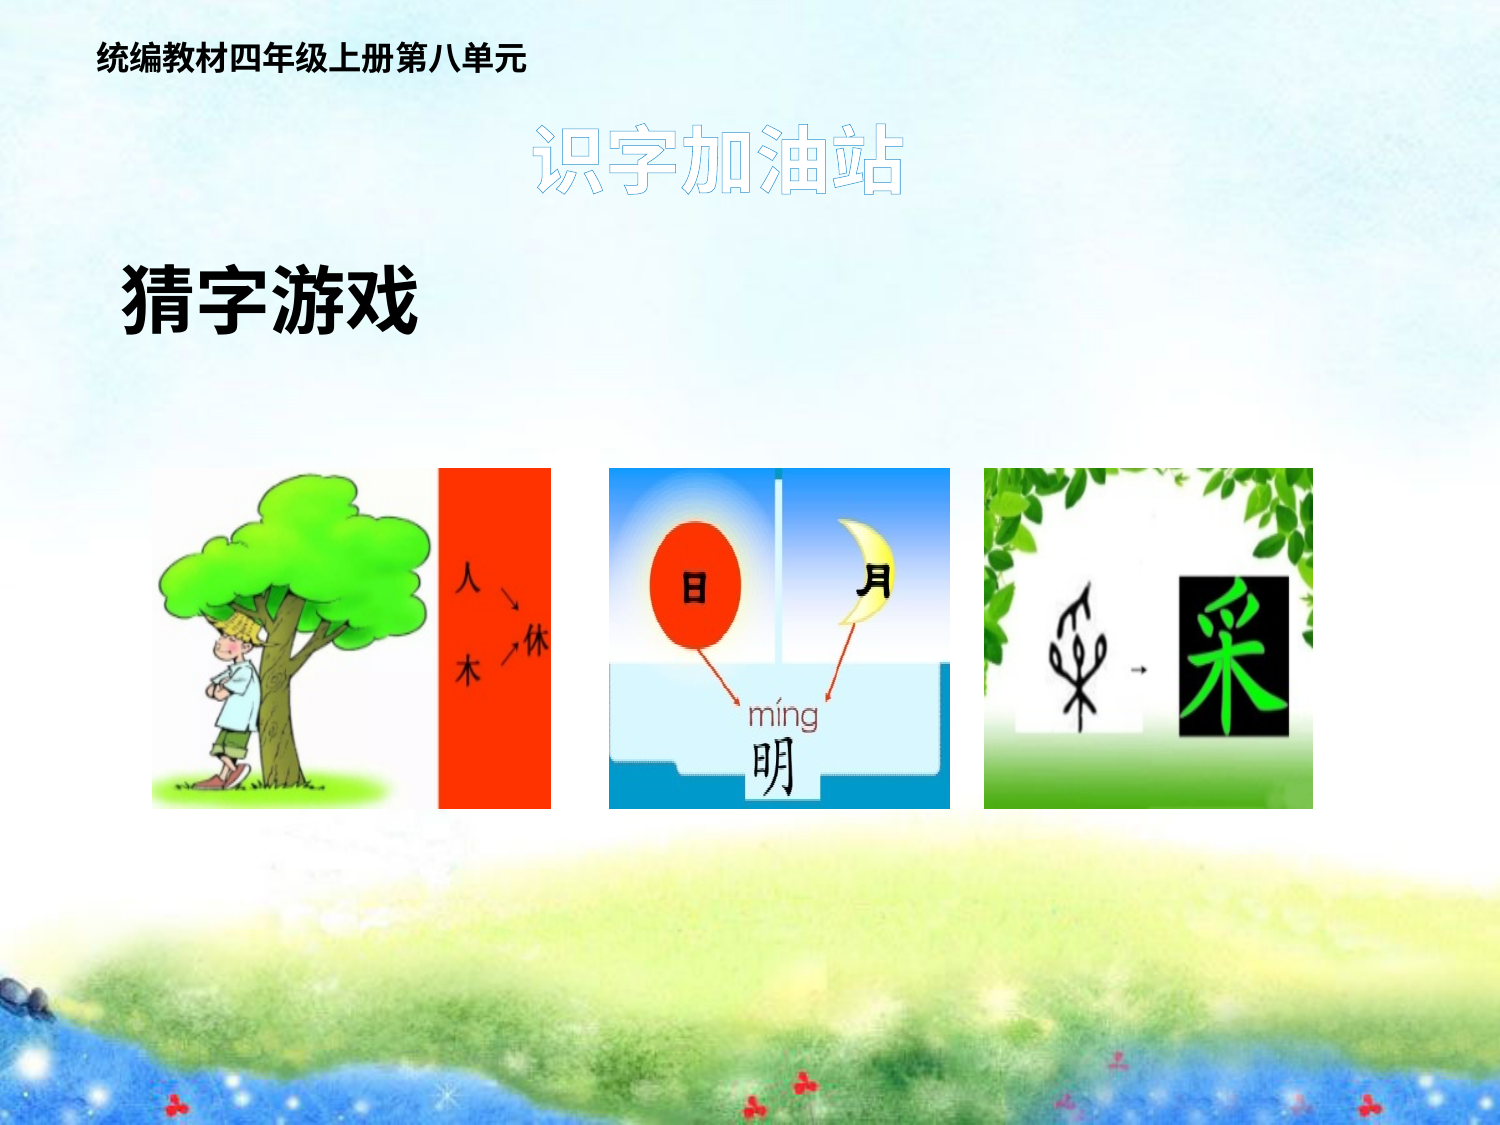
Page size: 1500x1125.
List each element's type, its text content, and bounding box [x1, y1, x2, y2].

text_box 识字加油站 [468, 105, 967, 211]
picture [0, 0, 1500, 1125]
text_box 猜字游戏 [105, 246, 668, 351]
text_box 统编教材四年级上册第八单元 [81, 29, 544, 85]
